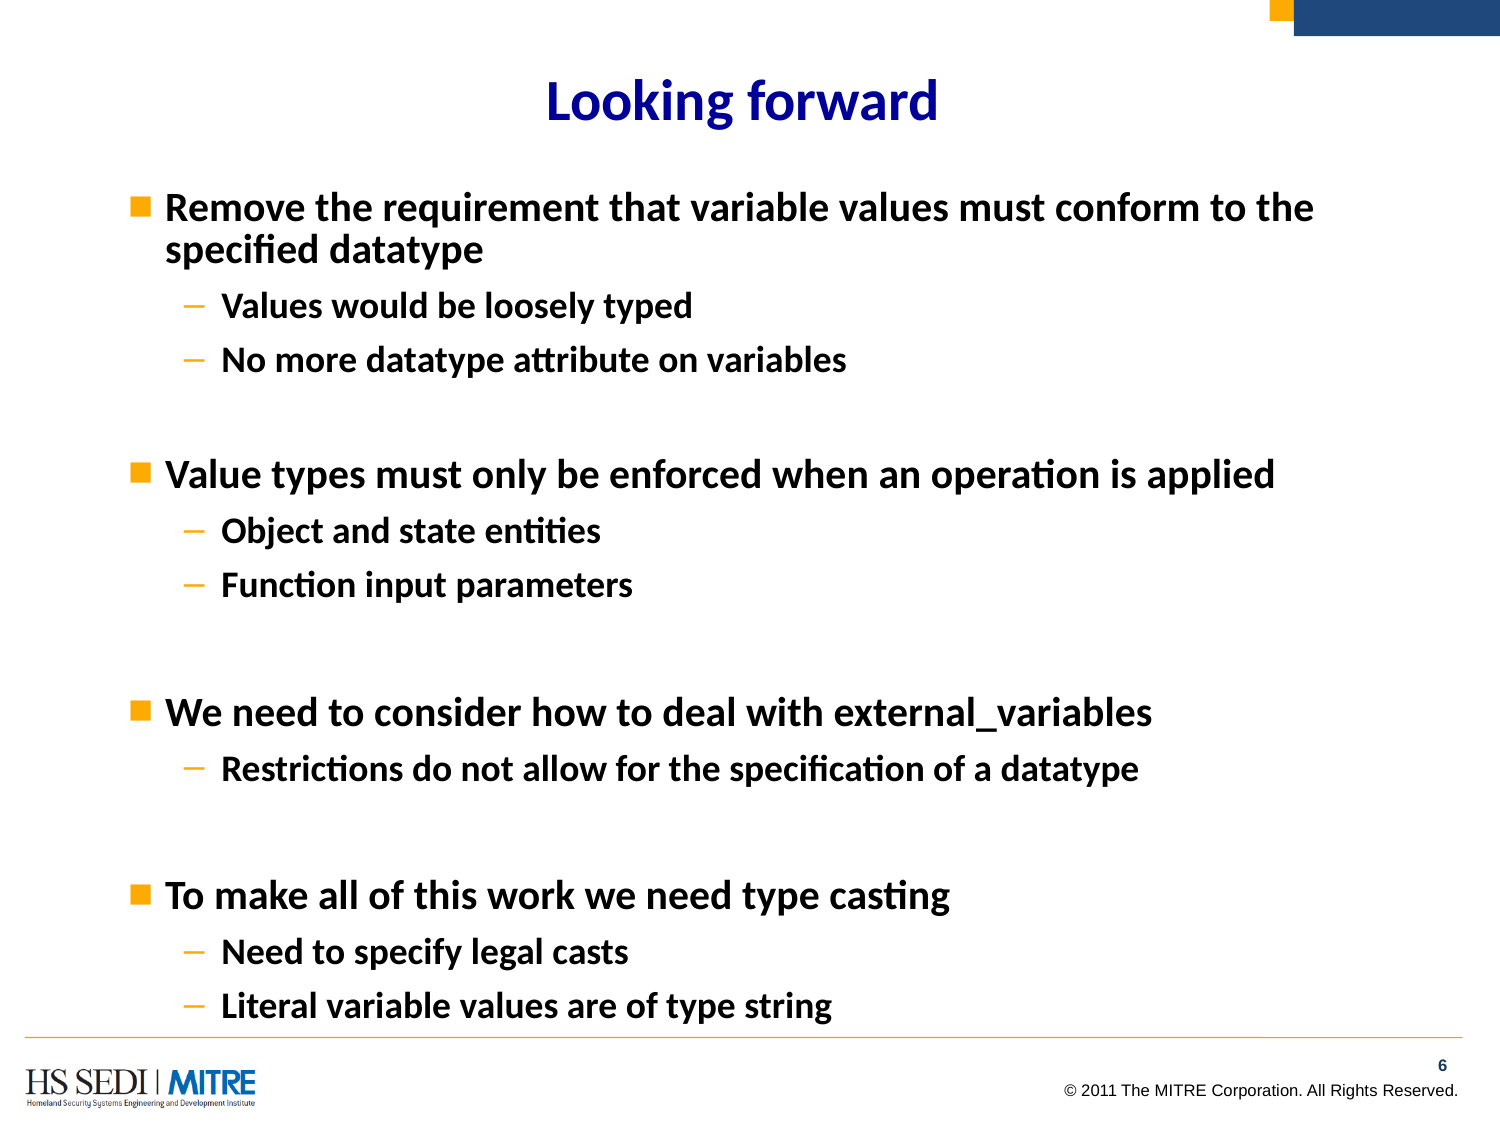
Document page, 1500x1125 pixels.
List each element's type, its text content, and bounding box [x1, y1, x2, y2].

picture [20, 1058, 271, 1122]
list Remove the requirement that variable values must conform to the specified datatype Values would be loosely typed No more datatype attribute on variables Value types must only be enforced when an operation is applied Object and state entities Function input parameters We need to consider how to deal with external_variables Restrictions do not allow for the specification of a datatype To make all of this work we need type casting Need to specify legal casts Literal variable values are of type string [112, 180, 1387, 1024]
title Looking forward [43, 62, 1457, 151]
slide_number 5 [1374, 1049, 1463, 1076]
